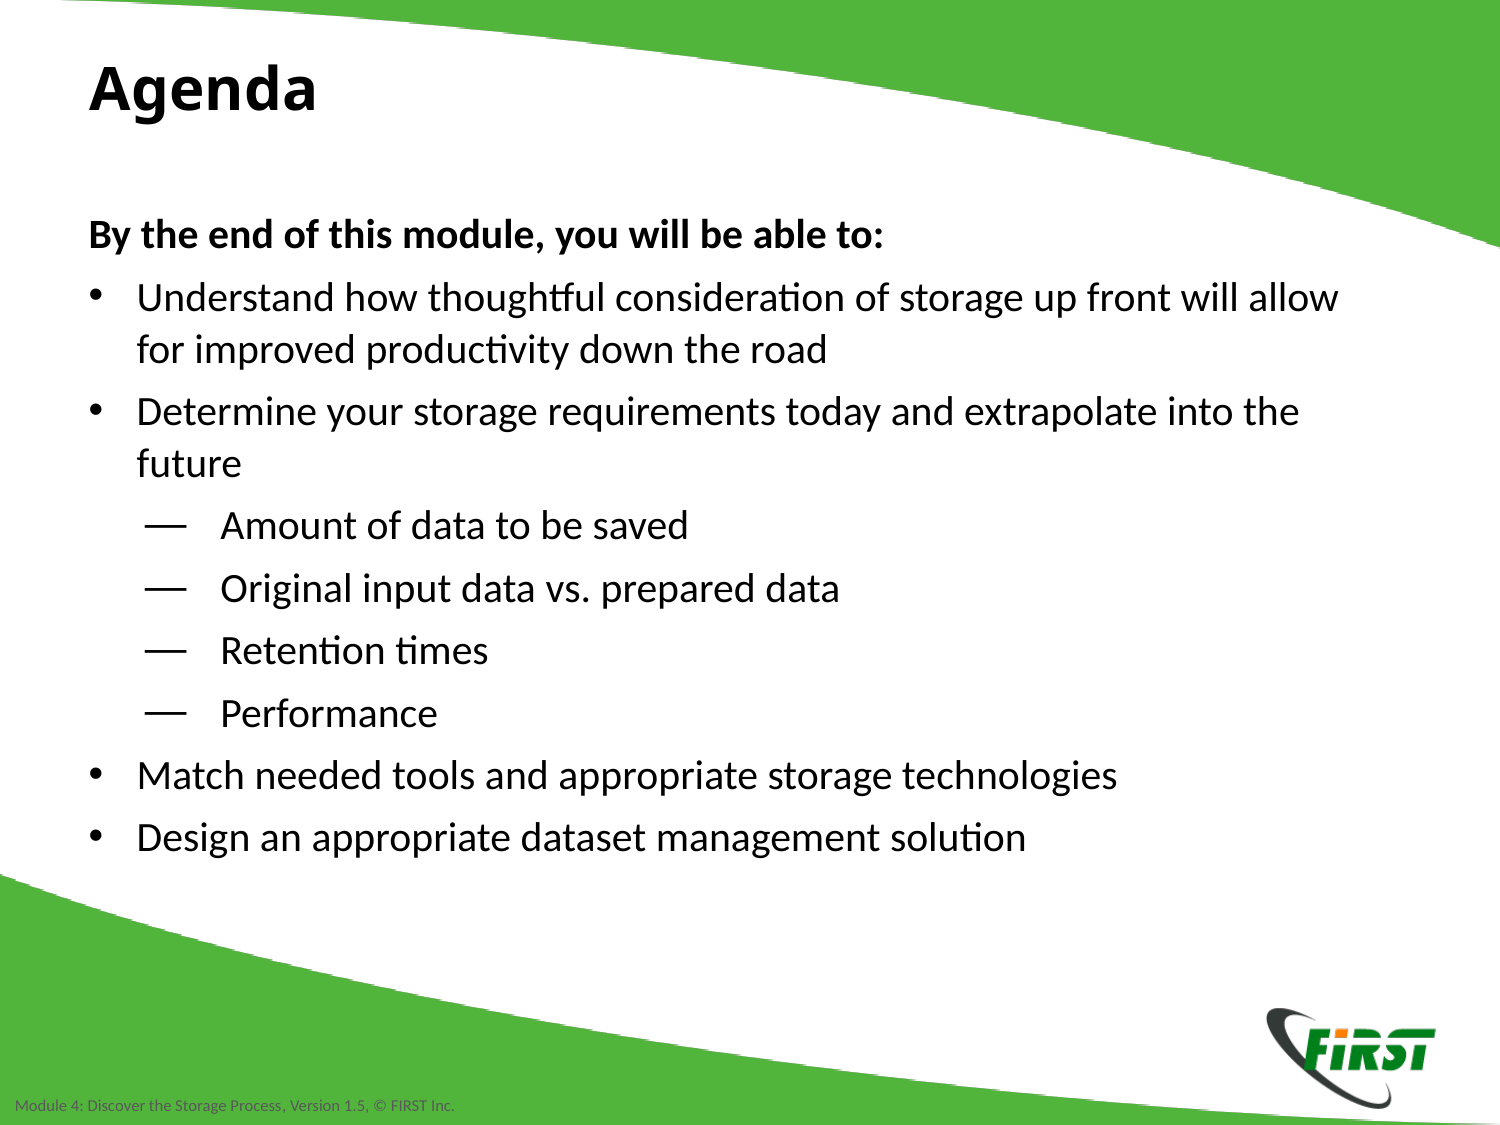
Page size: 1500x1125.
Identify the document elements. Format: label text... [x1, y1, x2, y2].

text_box By the end of this module, you will be able to: Understand how thoughtful consideration of storage up front will allow for improved productivity down the road Determine your storage requirements today and extrapolate into the future Amount of data to be saved Original input data vs. prepared data Retention times Performance Match needed tools and appropriate storage technologies Design an appropriate dataset management solution [73, 197, 1369, 905]
picture [0, 0, 1500, 1125]
text_box Agenda [74, 57, 1425, 125]
